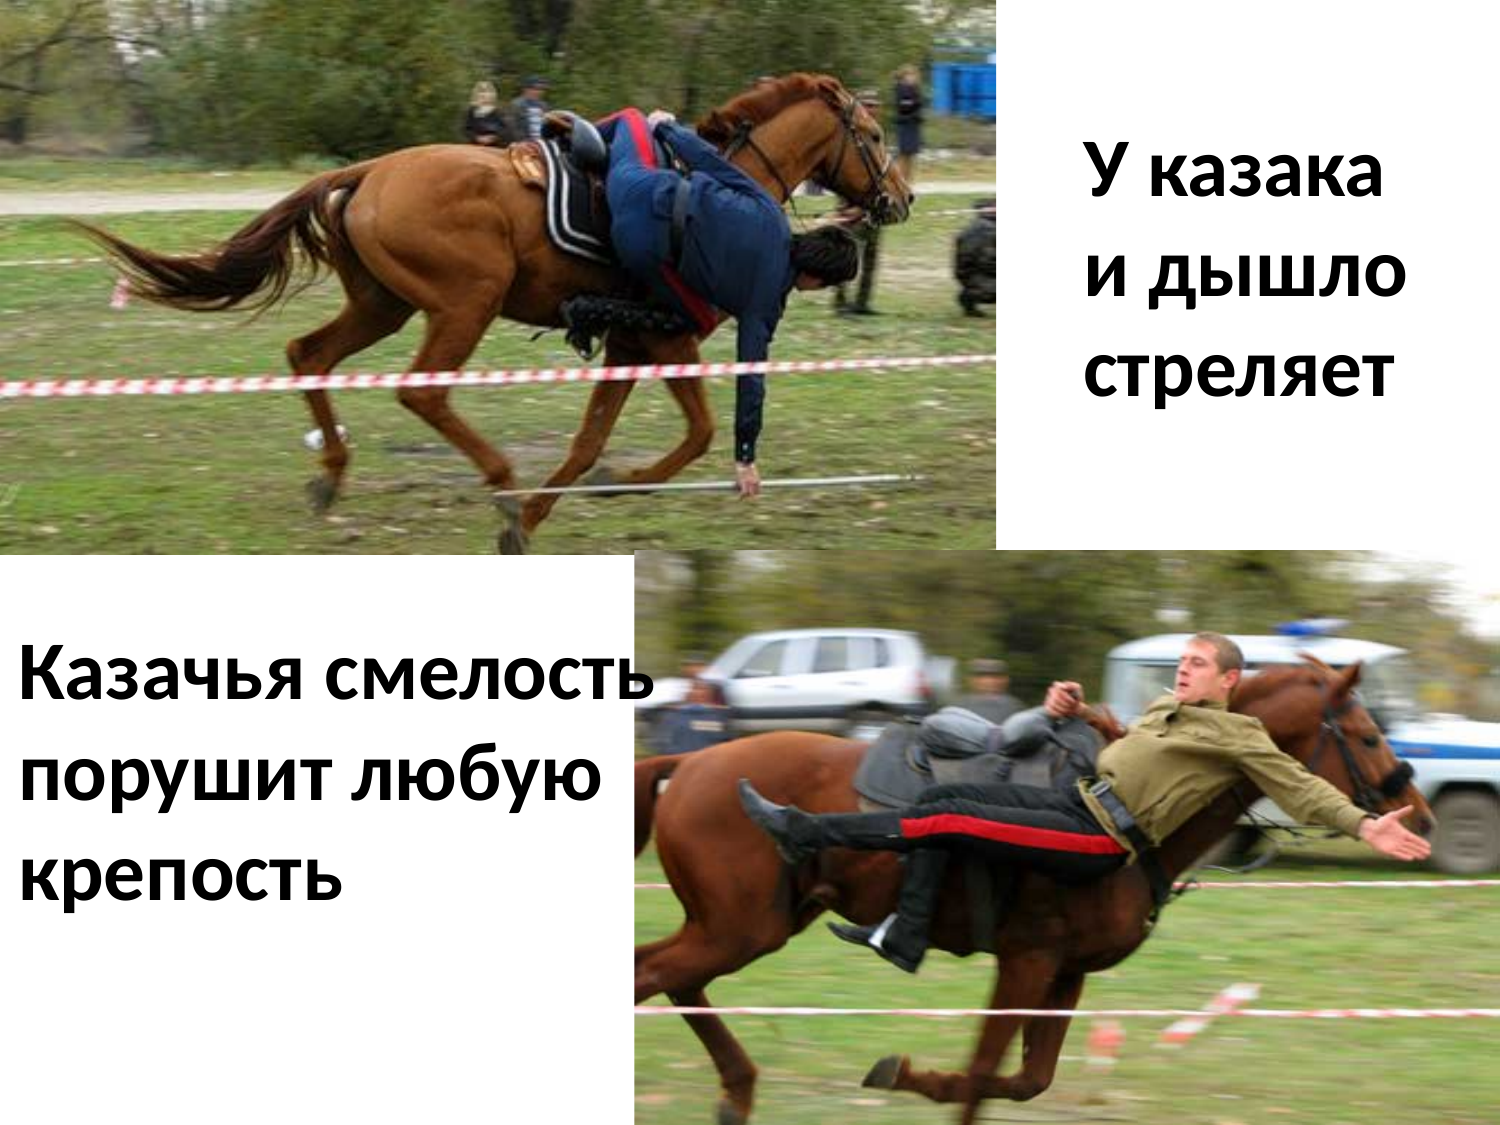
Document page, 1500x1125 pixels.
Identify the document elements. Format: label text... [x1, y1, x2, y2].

picture [0, 0, 1500, 1125]
text_box Казачья смелость порушит любую крепость [3, 609, 629, 925]
text_box У казака и дышло стреляет [1068, 105, 1423, 421]
